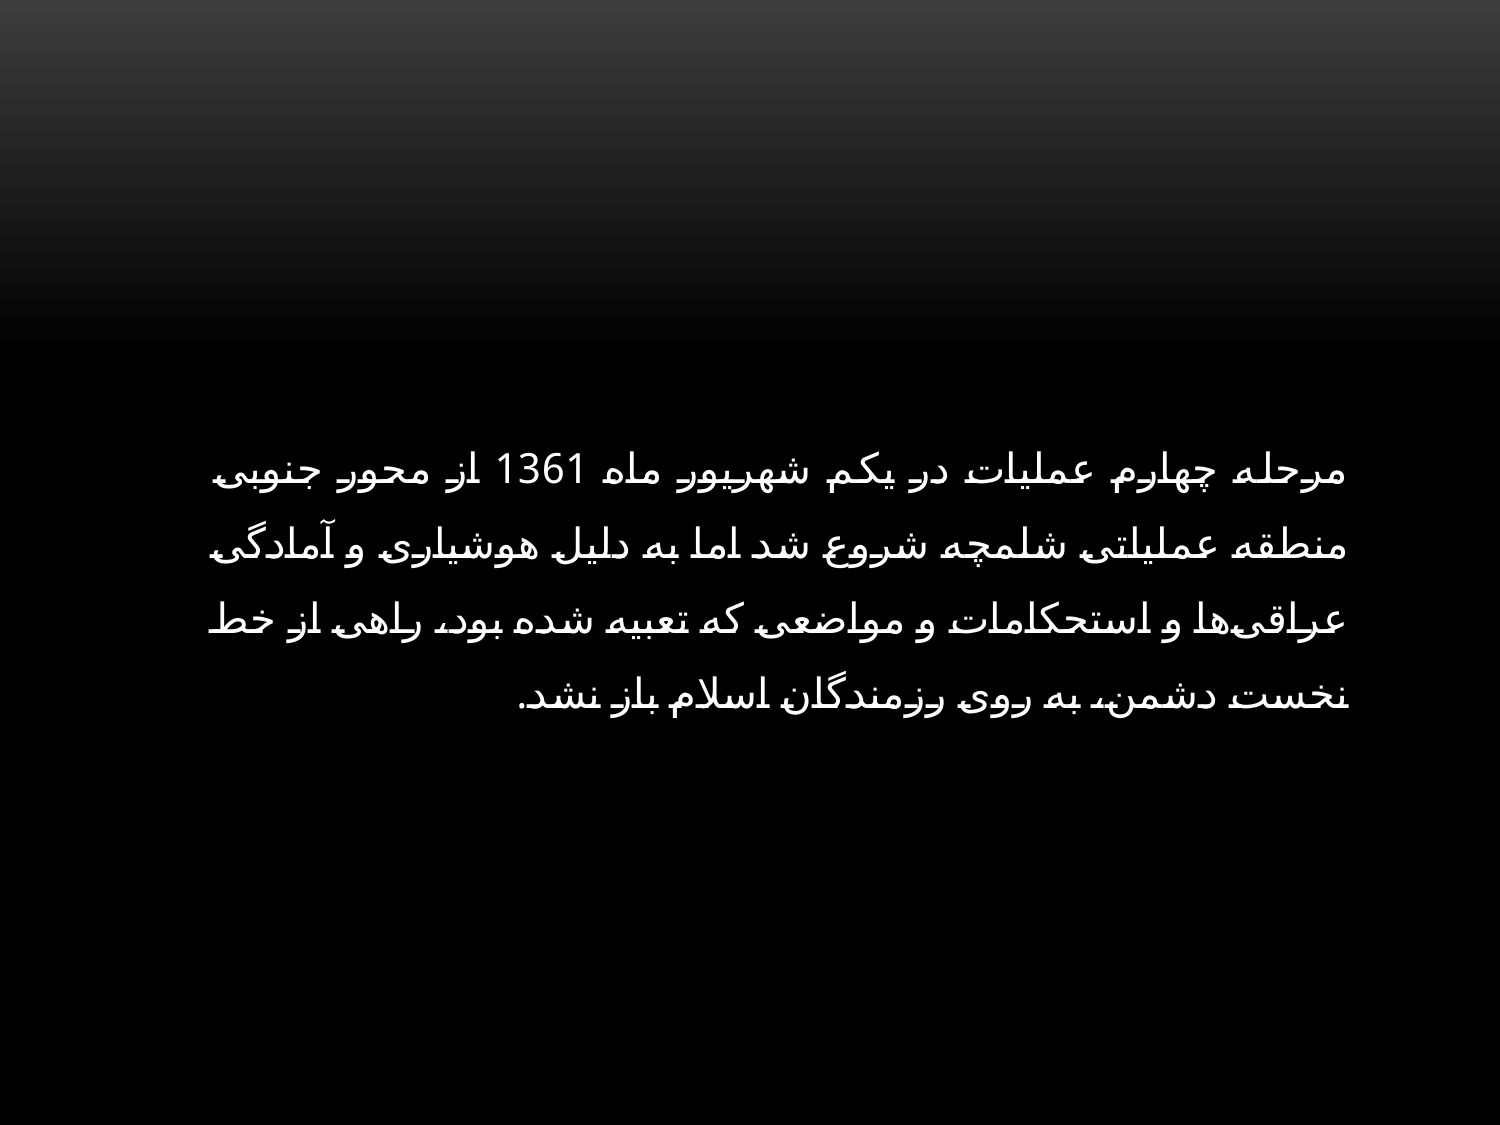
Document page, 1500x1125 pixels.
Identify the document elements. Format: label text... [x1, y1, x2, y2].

list مرحله چهارم عملیات در یکم شهریور ماه 1361 از محور جنوبی منطقه عملیاتی شلمچه شروع شد اما به دلیل هوشیاری و آمادگی عراقی‌ها و استحکامات و مواضعی که تعبیه شده بود، راهی از خط نخست دشمن، به روی رزمندگان اسلام باز نشد. [194, 267, 1364, 725]
